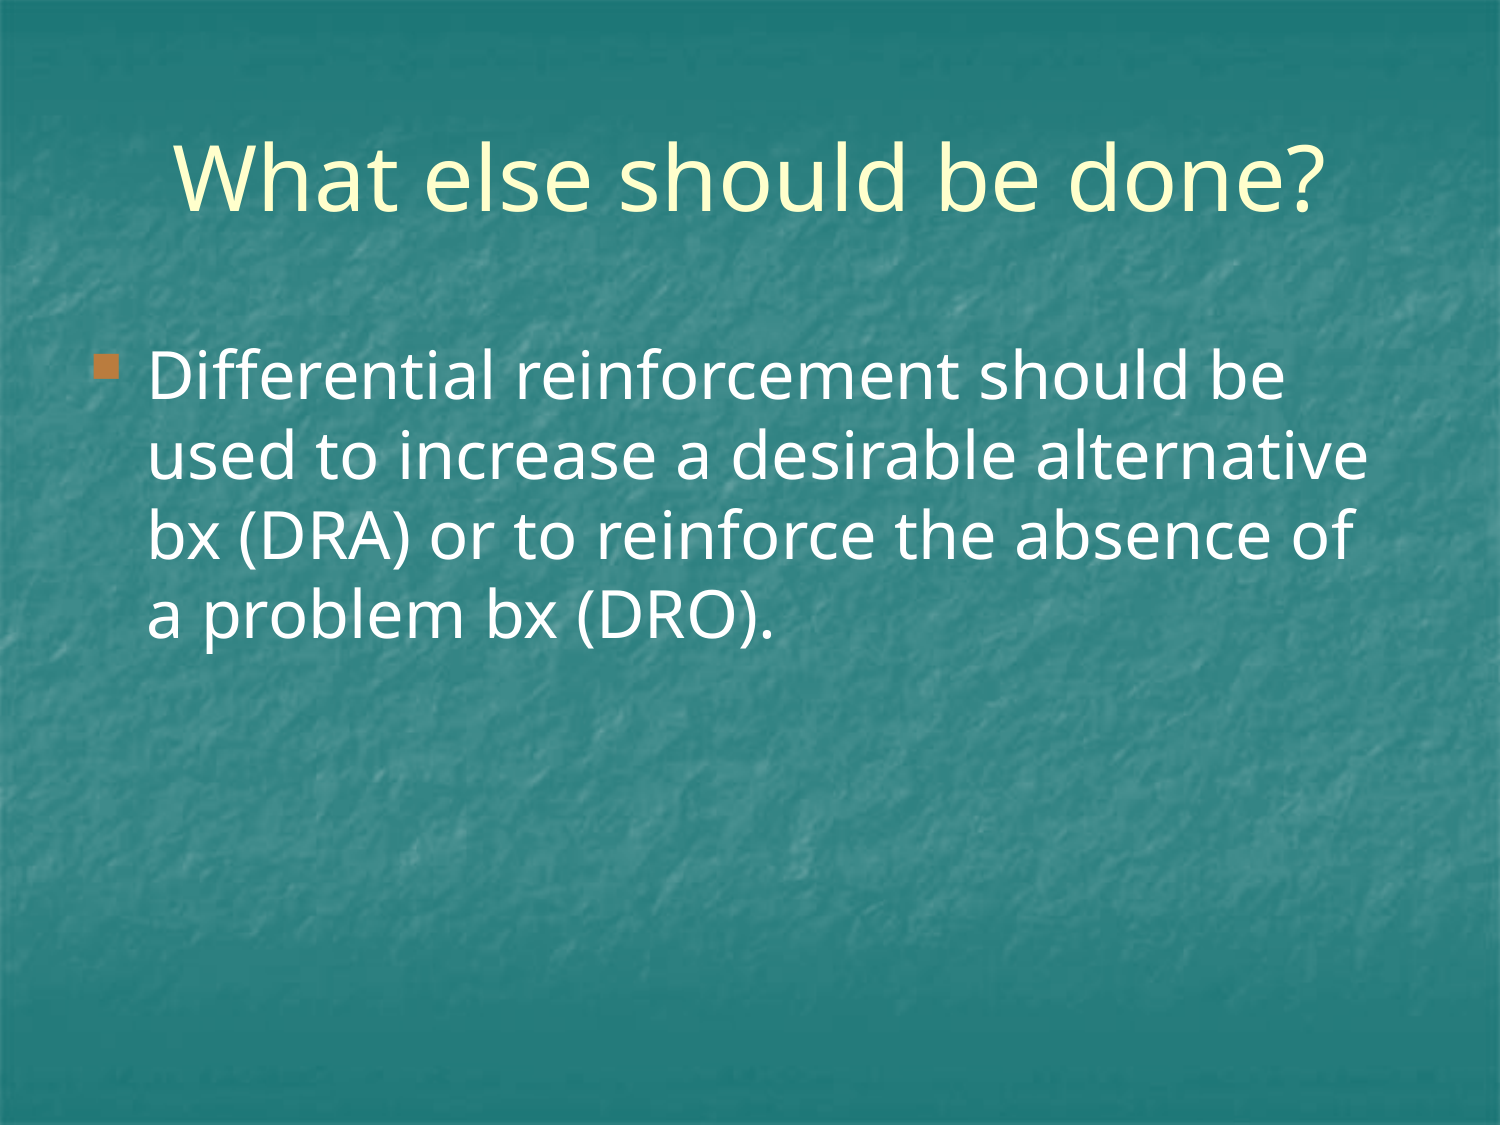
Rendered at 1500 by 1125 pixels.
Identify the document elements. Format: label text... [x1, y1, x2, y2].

title What else should be done? [74, 62, 1426, 288]
list Differential reinforcement should be used to increase a desirable alternative bx (DRA) or to reinforce the absence of a problem bx (DRO). [74, 324, 1426, 1001]
